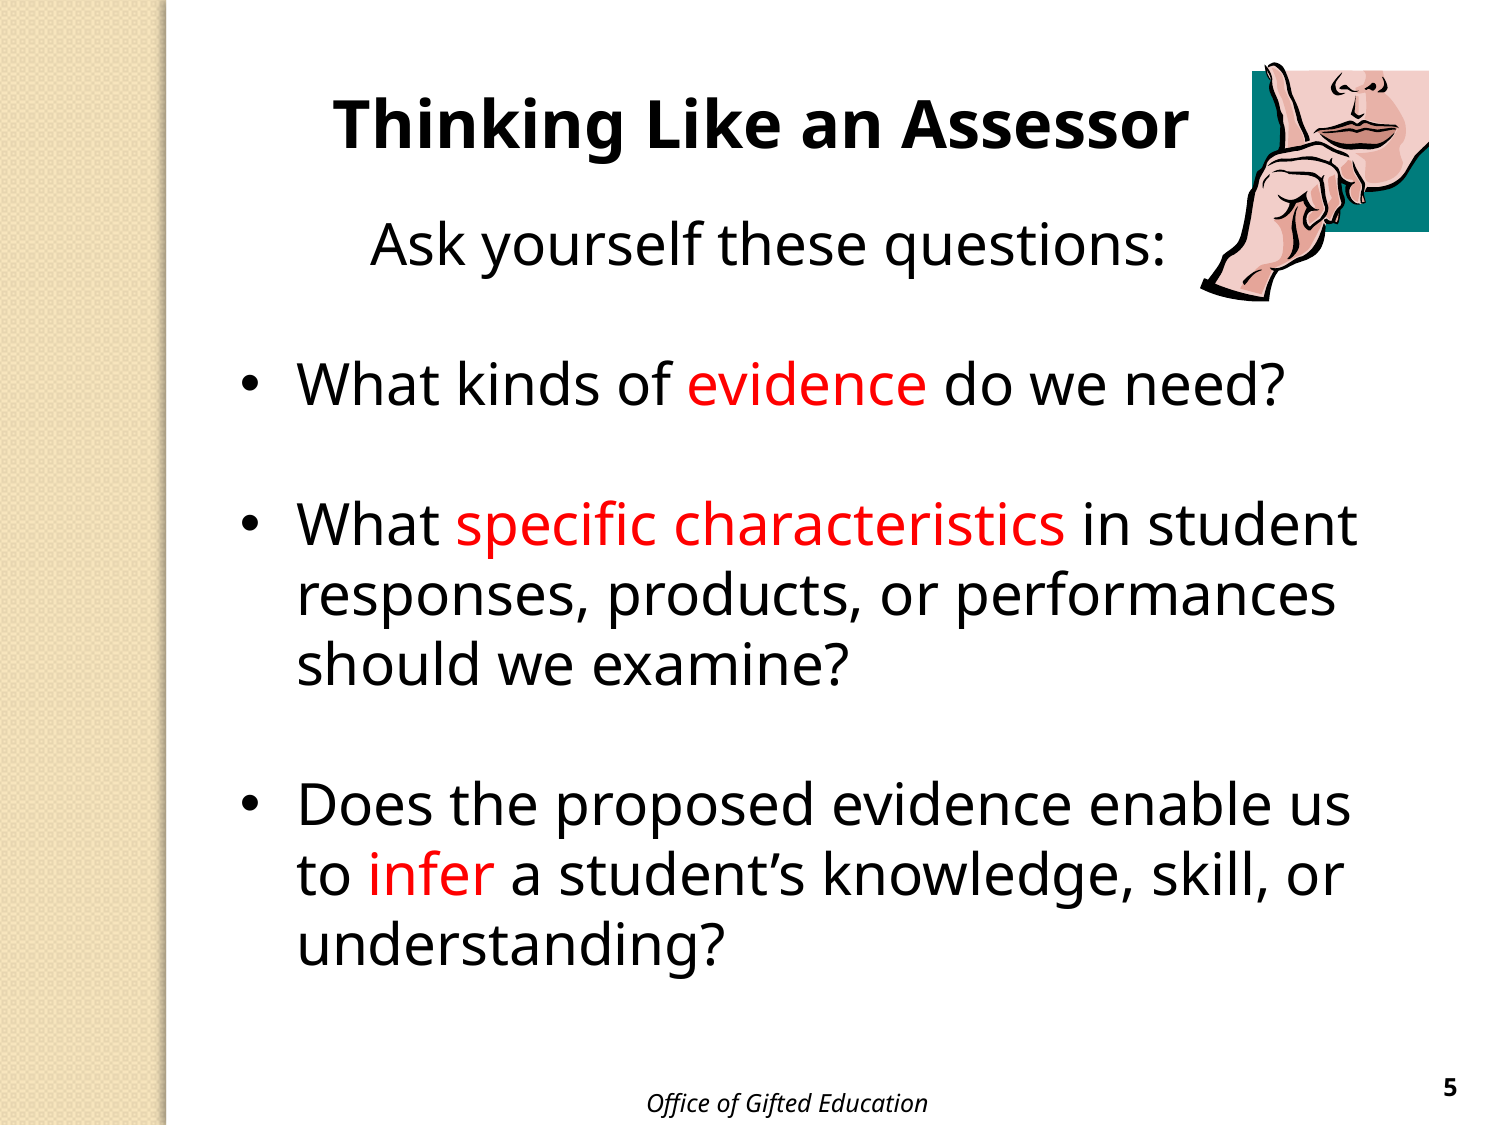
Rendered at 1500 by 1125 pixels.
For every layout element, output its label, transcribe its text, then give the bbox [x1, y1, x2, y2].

footer Office of Gifted Education [549, 1046, 1025, 1125]
text_box Thinking Like an Assessor [162, 74, 1192, 170]
text_box Ask yourself these questions: What kinds of evidence do we need? What specific characteristics in student responses, products, or performances should we examine? Does the proposed evidence enable us to infer a student’s knowledge, skill, or understanding? [150, 200, 1388, 1105]
slide_number 5 [1413, 1034, 1488, 1113]
picture [1199, 62, 1430, 303]
